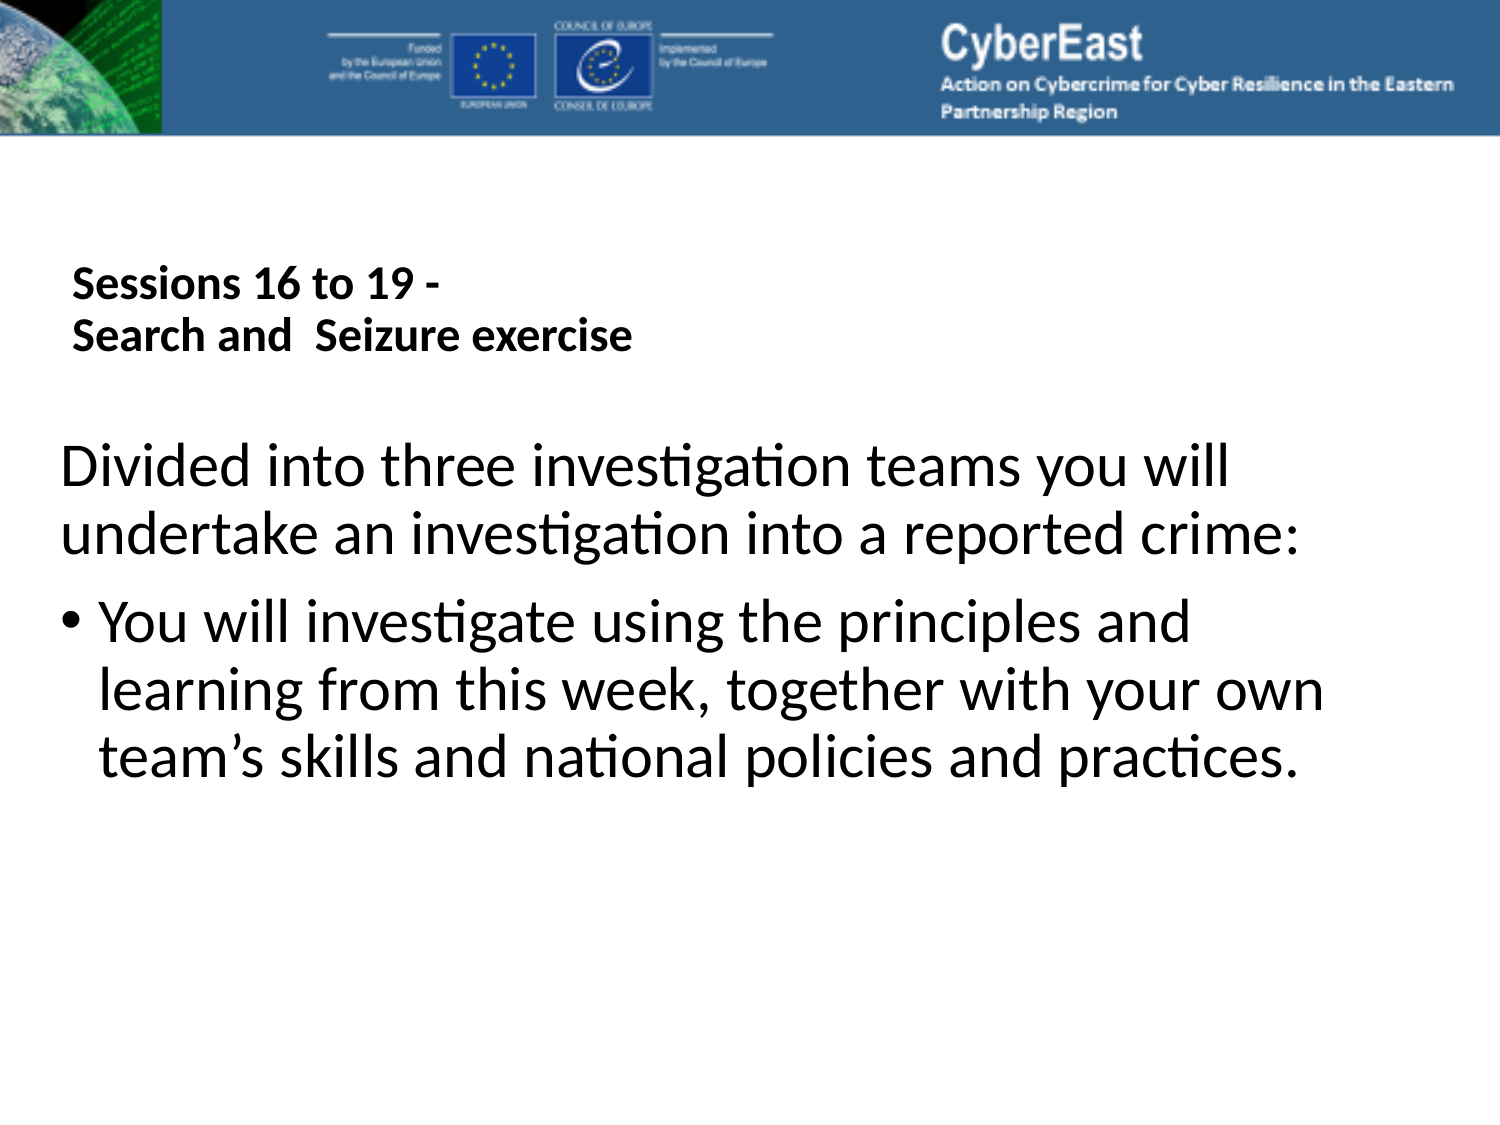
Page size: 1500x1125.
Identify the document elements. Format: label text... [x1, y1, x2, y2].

title Sessions 16 to 19 - Search and Seizure exercise [57, 247, 1407, 425]
picture [0, 0, 1500, 1125]
list Divided into three investigation teams you will undertake an investigation into a reported crime: You will investigate using the principles and learning from this week, together with your own team’s skills and national policies and practices. [45, 425, 1407, 909]
